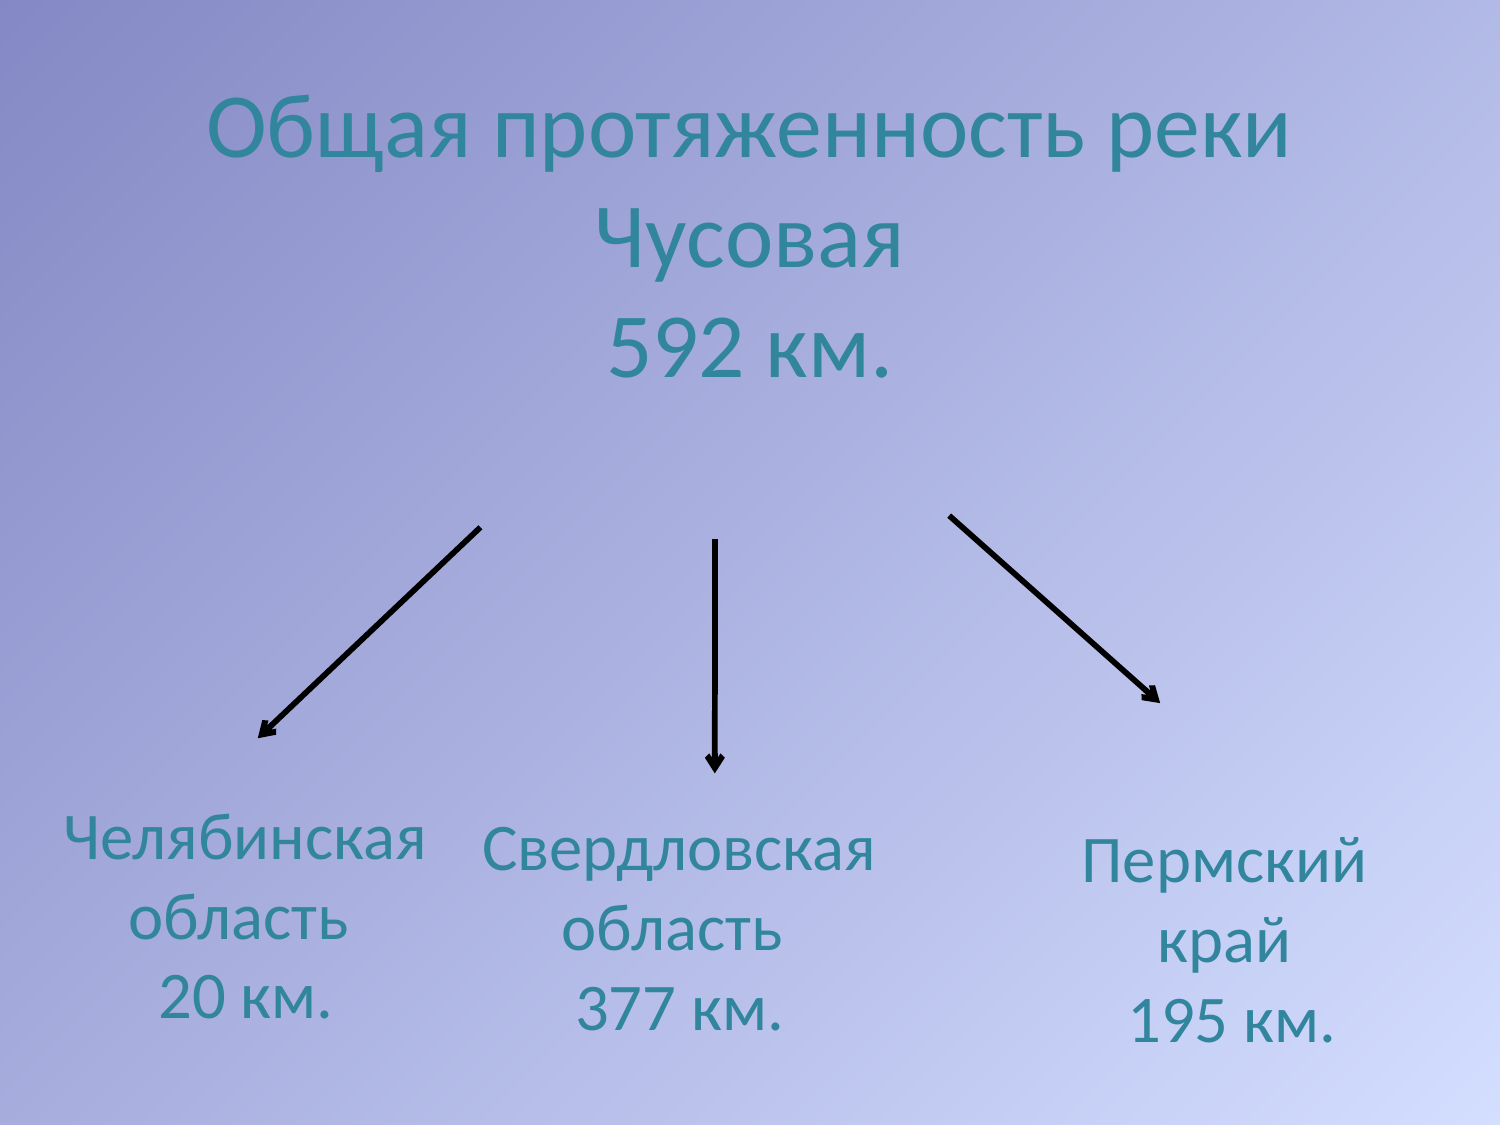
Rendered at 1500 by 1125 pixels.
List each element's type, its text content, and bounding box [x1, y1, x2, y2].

text_box Общая протяженность реки Чусовая 592 км. [117, 58, 1383, 514]
text_box Челябинская область 20 км. [35, 785, 457, 1040]
text_box Пермский край 195 км. [1031, 808, 1418, 1064]
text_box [948, 515, 1161, 704]
text_box Свердловская область 377 км. [457, 796, 903, 1052]
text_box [257, 527, 481, 739]
